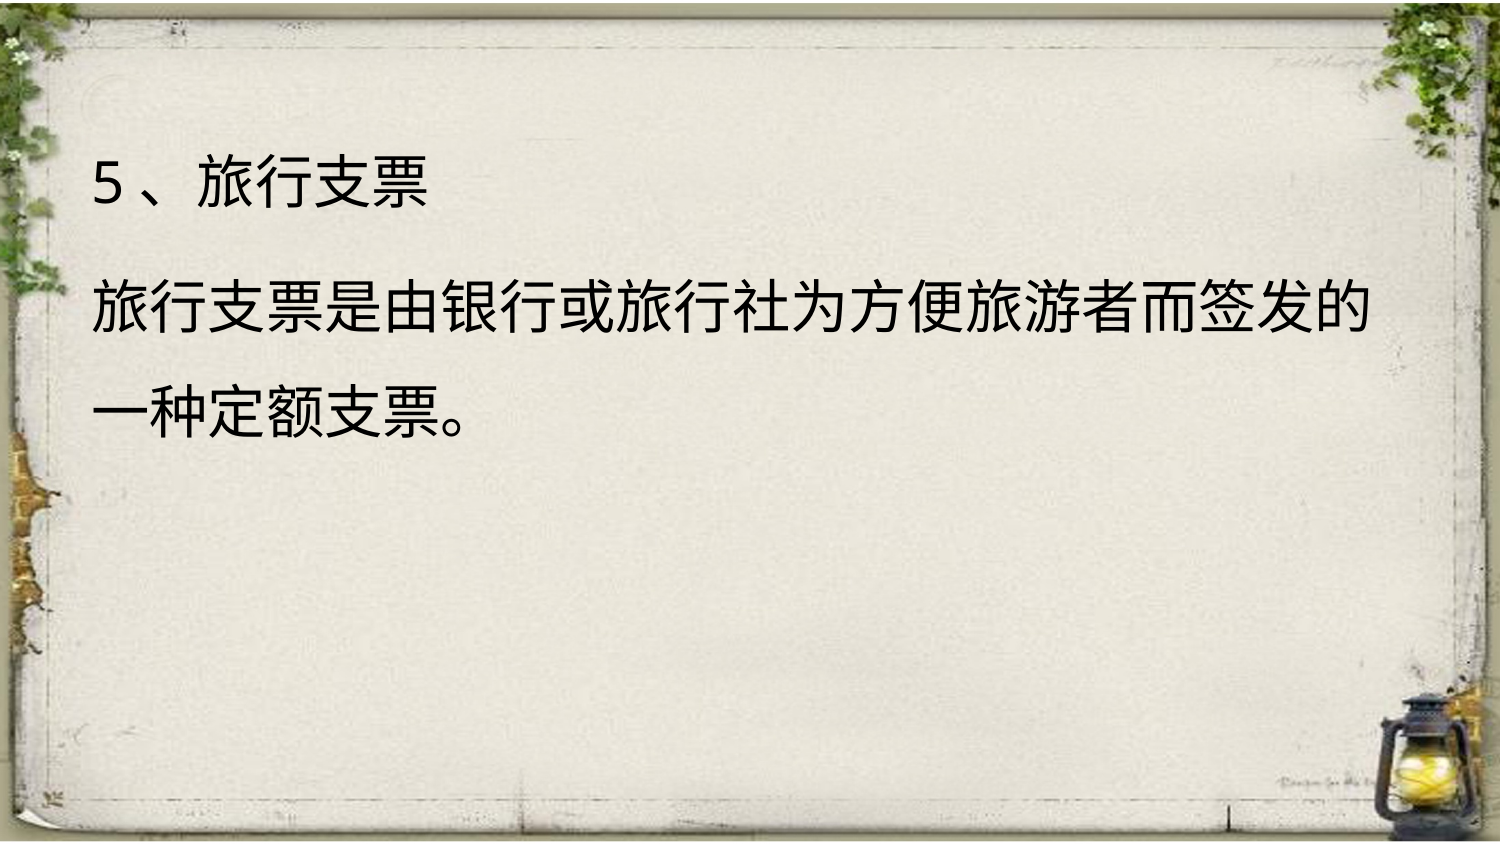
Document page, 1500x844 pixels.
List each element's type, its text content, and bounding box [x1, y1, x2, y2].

list 5、旅行支票 旅行支票是由银行或旅行社为方便旅游者而签发的一种定额支票。 [76, 102, 1427, 844]
picture [0, 0, 1500, 844]
